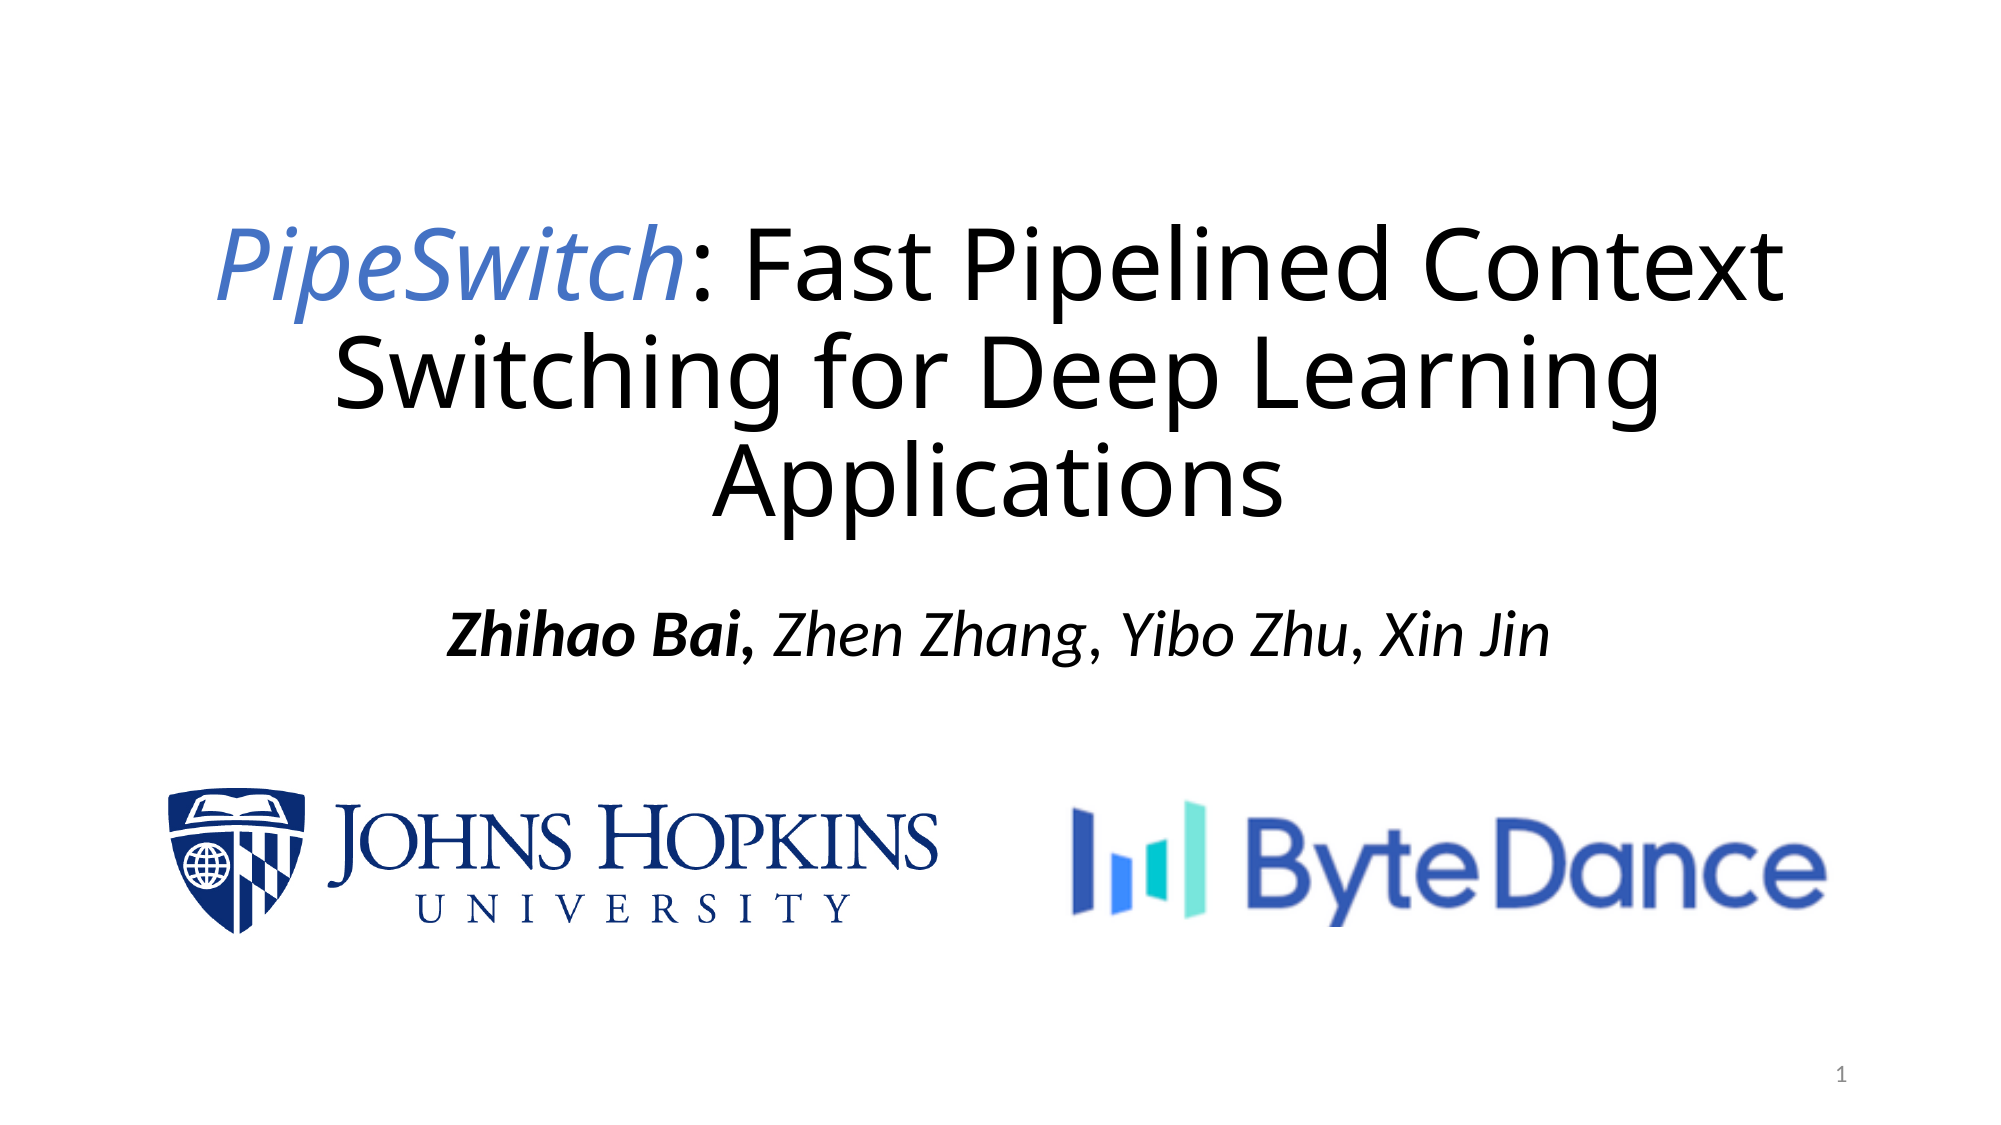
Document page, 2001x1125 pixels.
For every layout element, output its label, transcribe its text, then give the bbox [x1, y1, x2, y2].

picture [164, 785, 943, 939]
title PipeSwitch: Fast Pipelined Context Switching for Deep Learning Applications [164, 180, 1836, 573]
picture [1057, 796, 1836, 927]
slide_number 1 [1412, 1042, 1863, 1103]
subtitle Zhihao Bai, Zhen Zhang, Yibo Zhu, Xin Jin [249, 590, 1750, 863]
